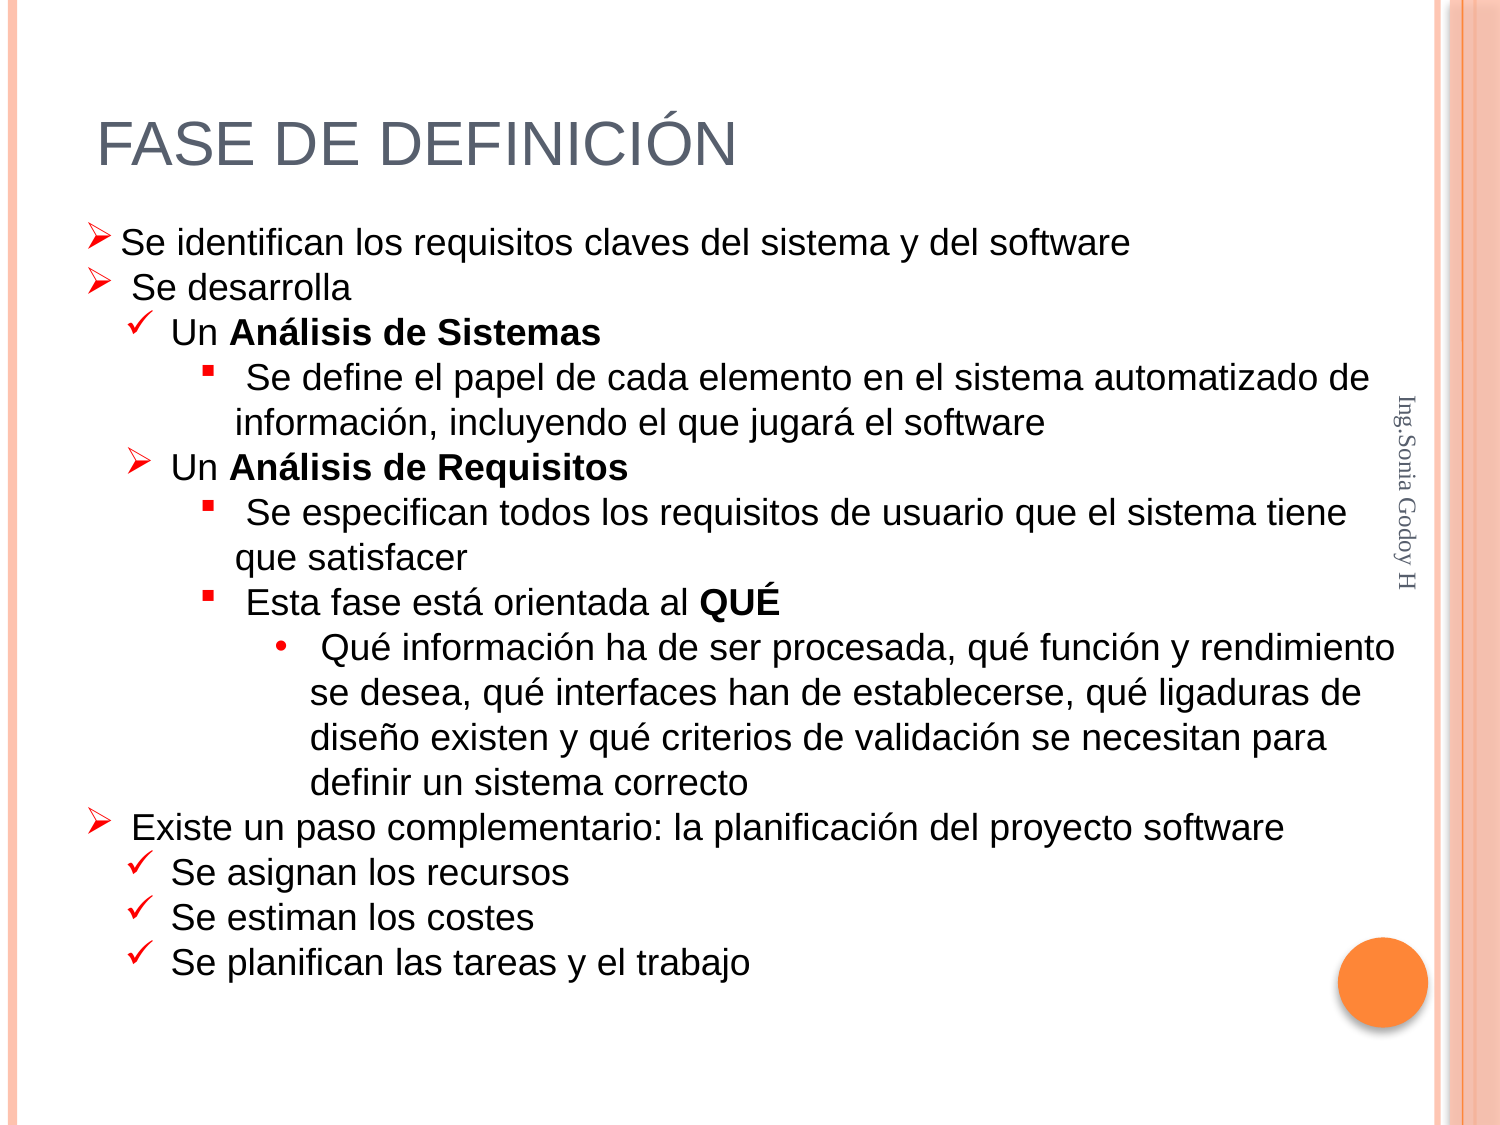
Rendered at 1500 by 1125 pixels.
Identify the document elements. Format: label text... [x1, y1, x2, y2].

title Fase de definición [82, 46, 1307, 186]
footer Ing.Sonia Godoy H [1379, 380, 1440, 906]
text_box Se identifican los requisitos claves del sistema y del software Se desarrolla Un Análisis de Sistemas Se define el papel de cada elemento en el sistema automatizado de información, incluyendo el que jugará el software Un Análisis de Requisitos Se especifican todos los requisitos de usuario que el sistema tiene que satisfacer Esta fase está orientada al QUÉ Qué información ha de ser procesada, qué función y rendimiento se desea, qué interfaces han de establecerse, qué ligaduras de diseño existen y qué criterios de validación se necesitan para definir un sistema correcto Existe un paso complementario: la planificación del proyecto software Se asignan los recursos Se estiman los costes Se planifican las tareas y el trabajo [70, 210, 1418, 991]
